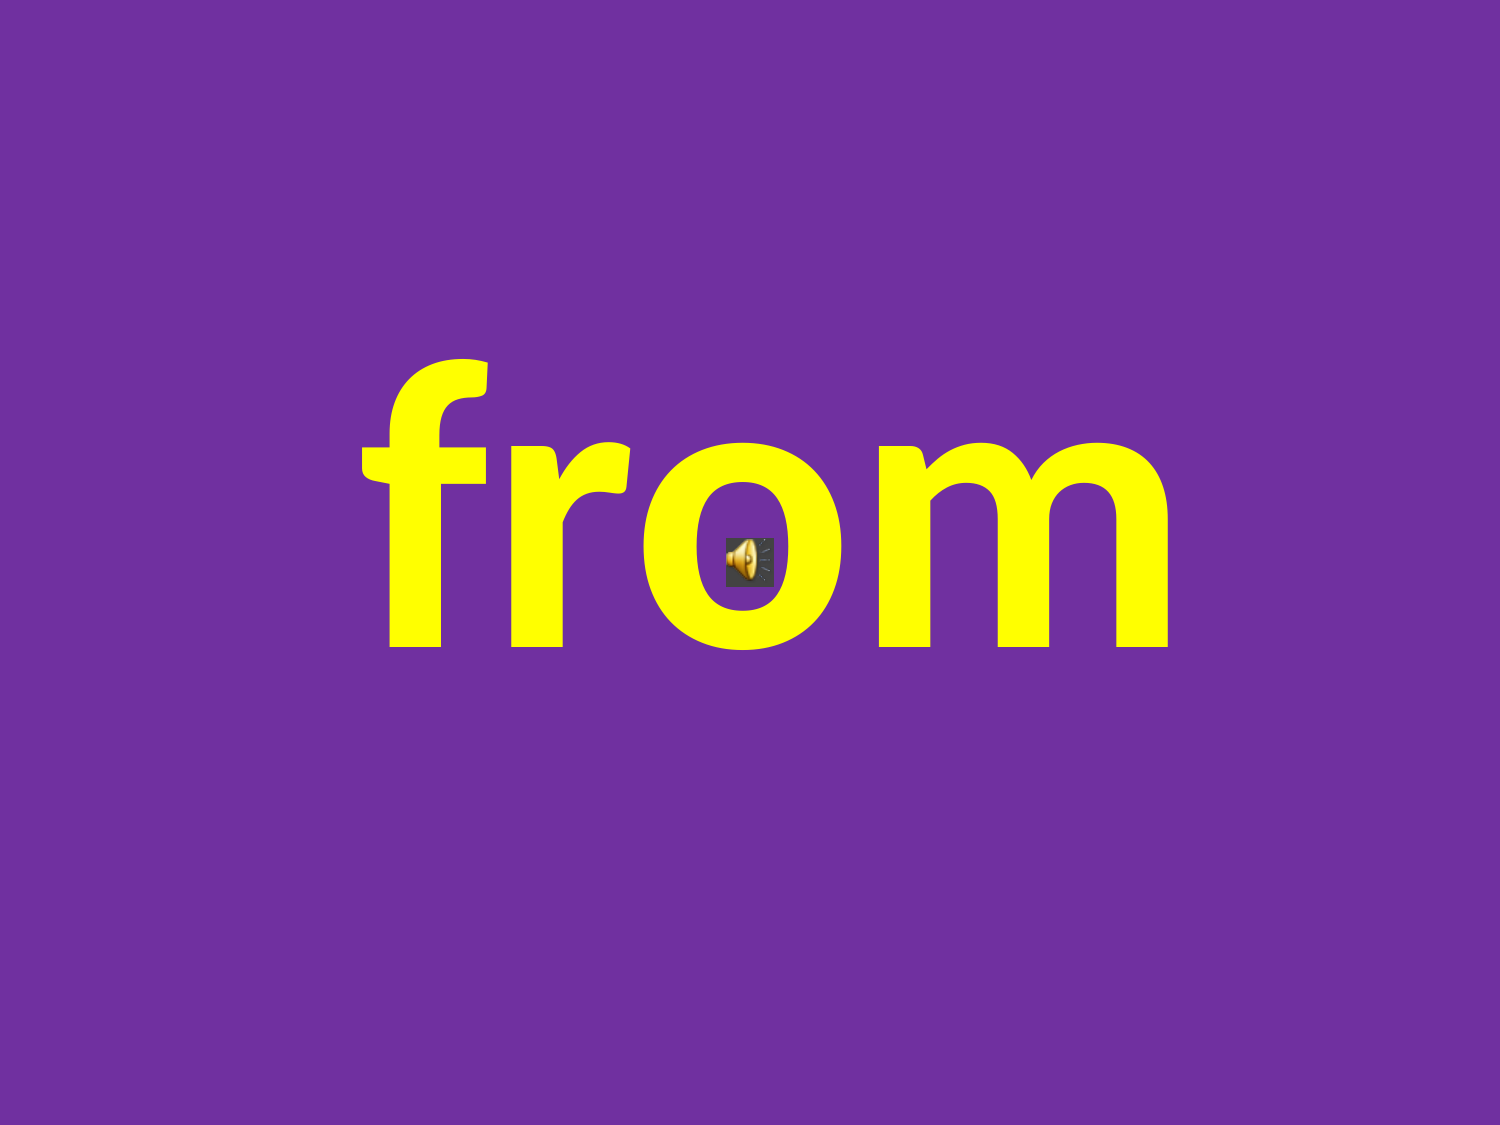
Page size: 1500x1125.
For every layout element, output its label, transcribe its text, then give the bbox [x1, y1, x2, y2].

picture [724, 537, 776, 588]
text_box from [99, 224, 1450, 738]
